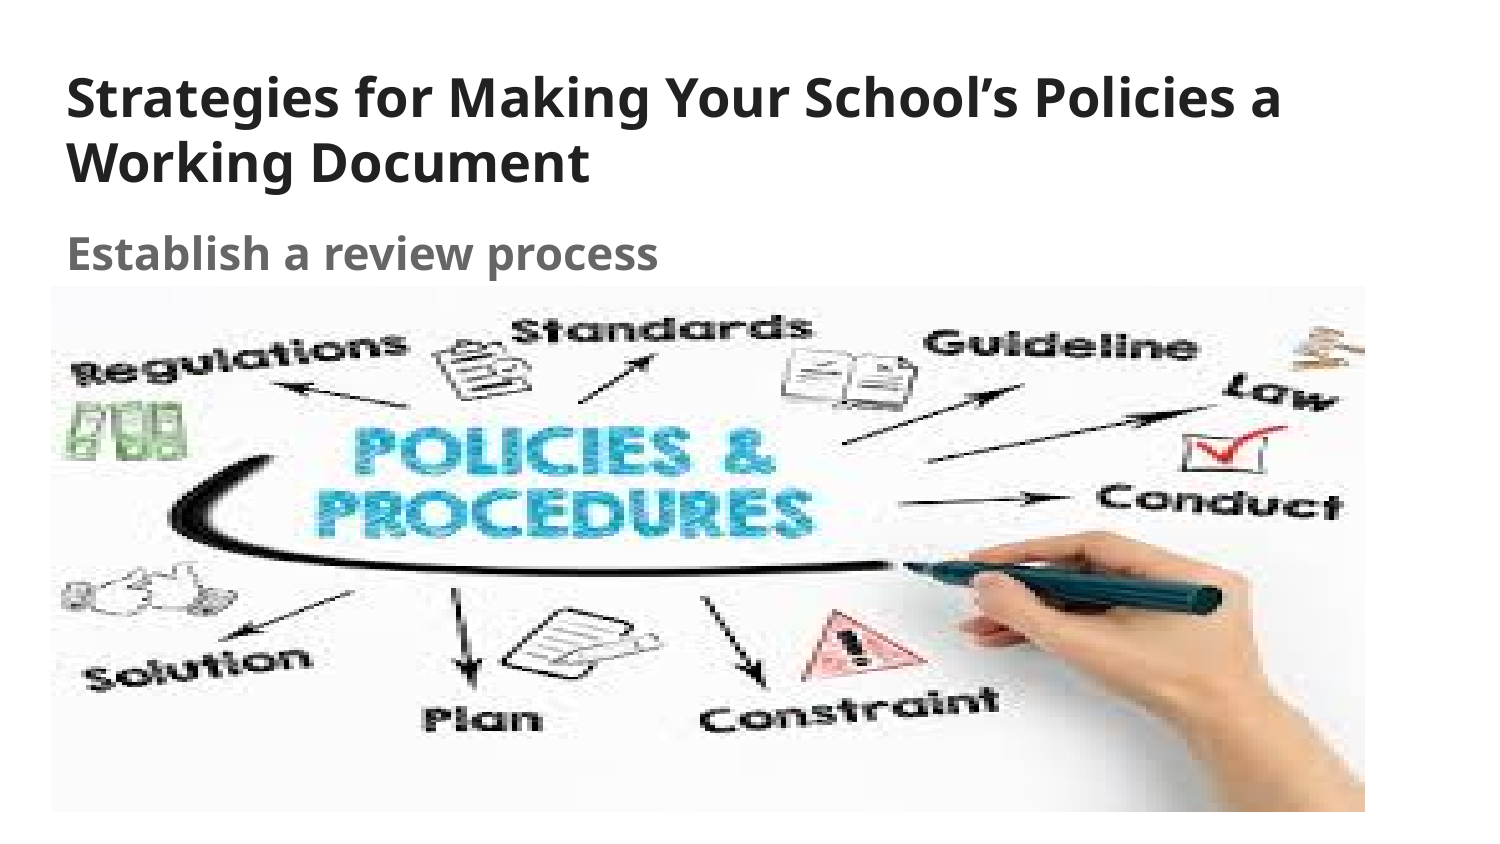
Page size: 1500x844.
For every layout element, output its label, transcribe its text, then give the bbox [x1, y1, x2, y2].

list Establish a review process [51, 201, 1345, 284]
picture [50, 285, 1365, 812]
title Strategies for Making Your School’s Policies a Working Document [51, 48, 1449, 180]
